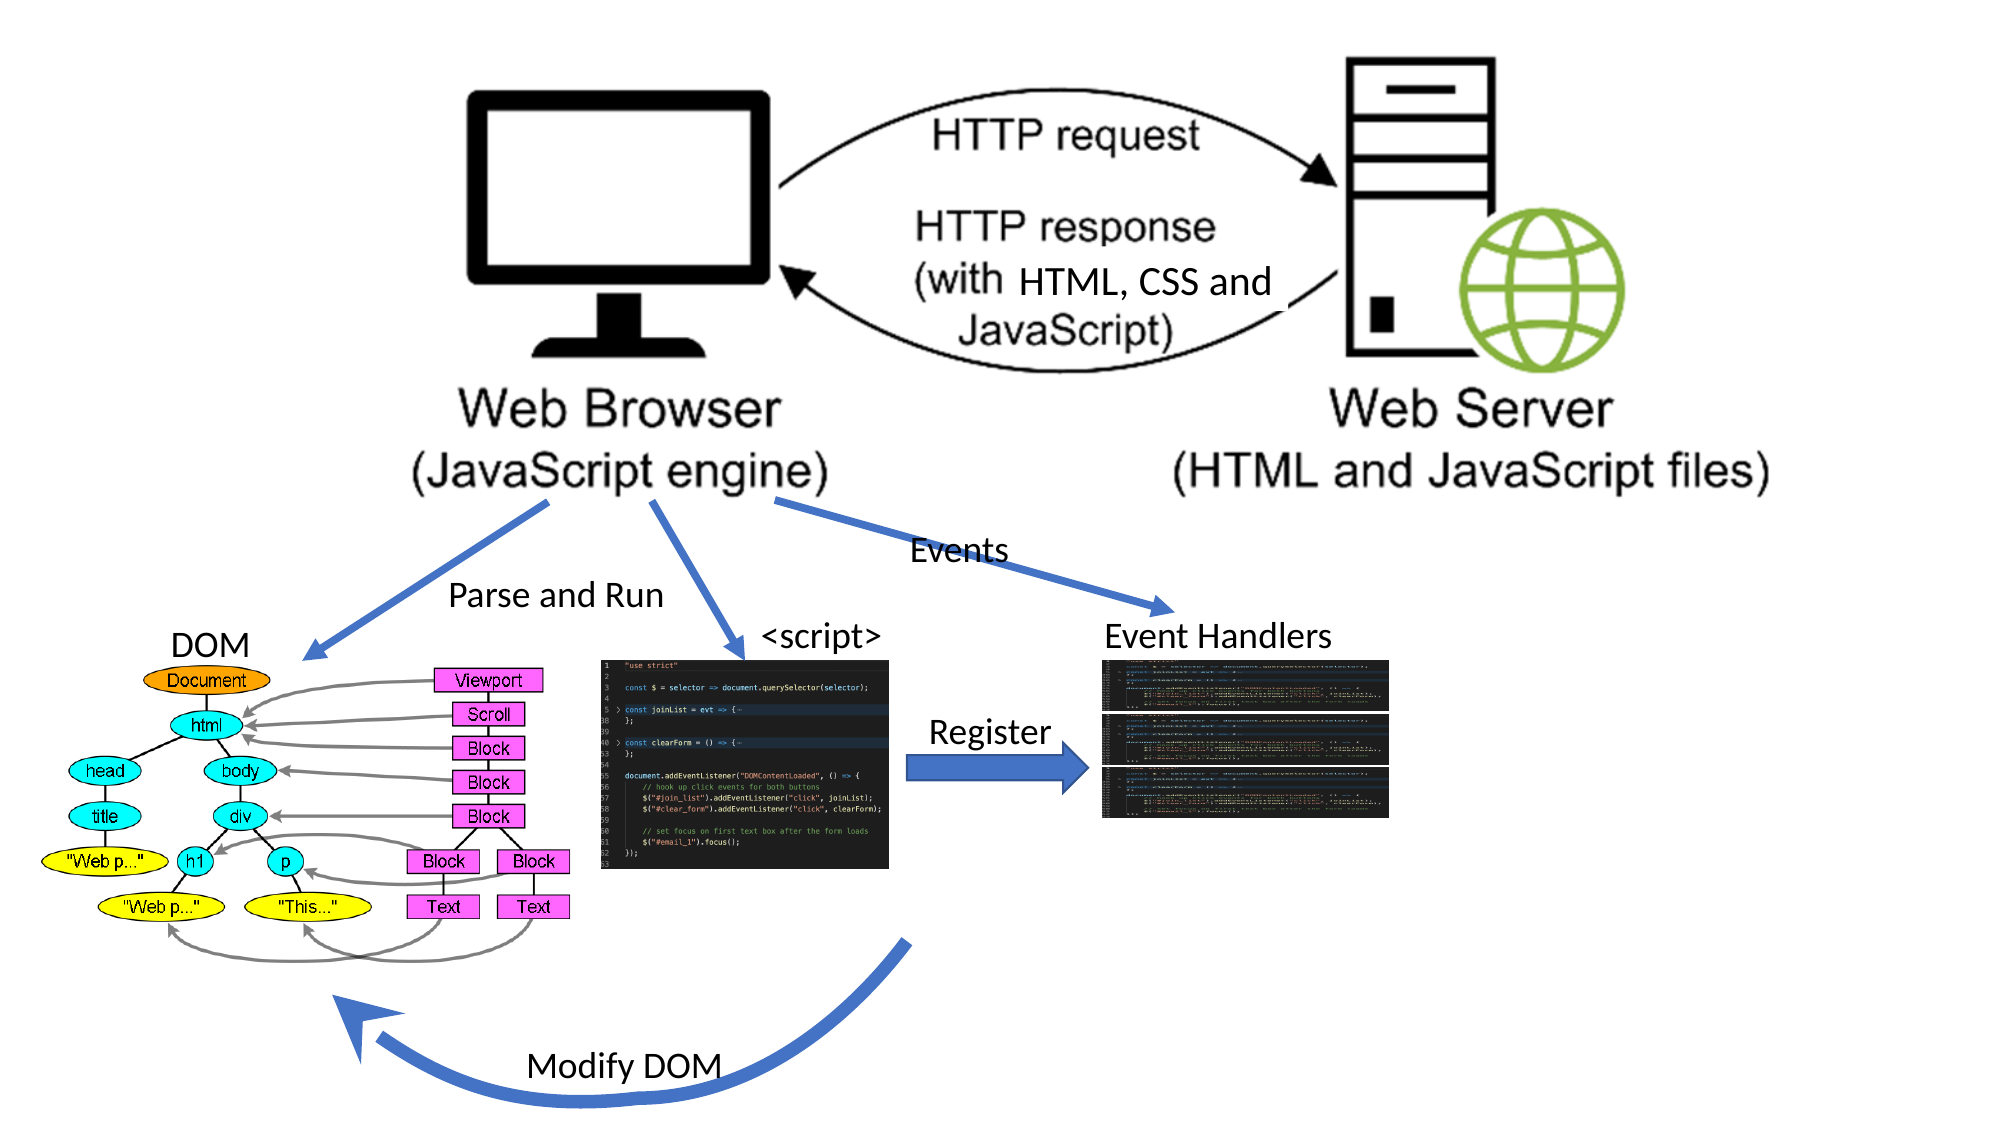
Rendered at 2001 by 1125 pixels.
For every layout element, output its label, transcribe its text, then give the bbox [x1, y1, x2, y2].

text_box <script> [746, 603, 898, 664]
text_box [1088, 603, 1389, 819]
text_box [332, 940, 908, 1103]
text_box Register [914, 700, 1068, 760]
text_box DOM [156, 612, 266, 660]
picture [21, 660, 584, 966]
picture [409, 48, 1770, 502]
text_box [774, 499, 1175, 613]
text_box Modify DOM [511, 1033, 739, 1094]
text_box Parse and Run [549, 562, 651, 623]
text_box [302, 501, 549, 661]
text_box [651, 500, 746, 661]
text_box [905, 746, 1088, 796]
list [601, 660, 889, 869]
